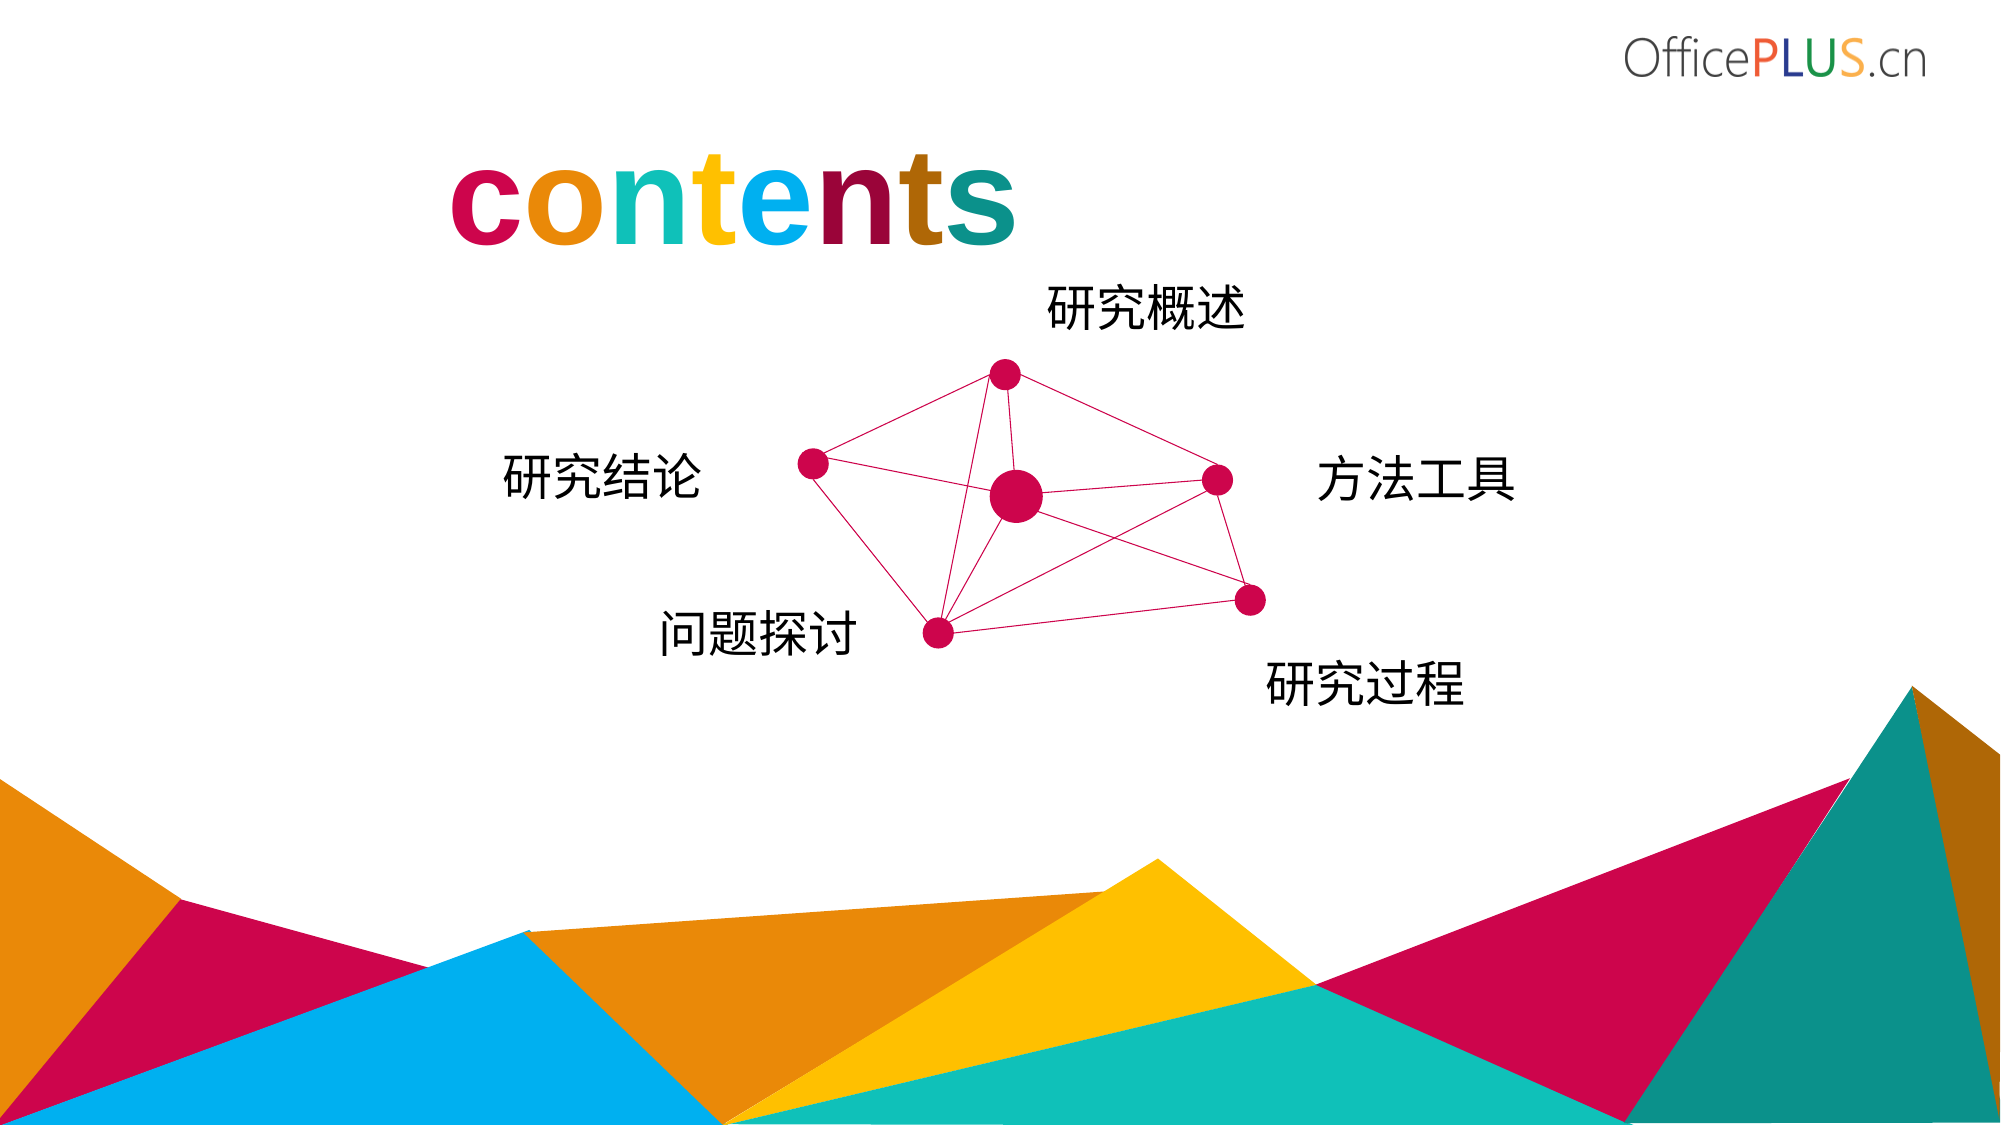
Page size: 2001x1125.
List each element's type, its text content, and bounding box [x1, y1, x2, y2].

text_box 研究概述 [1031, 269, 1275, 345]
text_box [797, 359, 1266, 649]
text_box contents [432, 99, 1233, 280]
text_box 研究过程 [1250, 644, 1493, 720]
text_box 研究结论 [487, 437, 730, 513]
text_box 问题探讨 [643, 595, 887, 670]
picture [1624, 36, 1925, 77]
text_box 方法工具 [1301, 440, 1544, 516]
